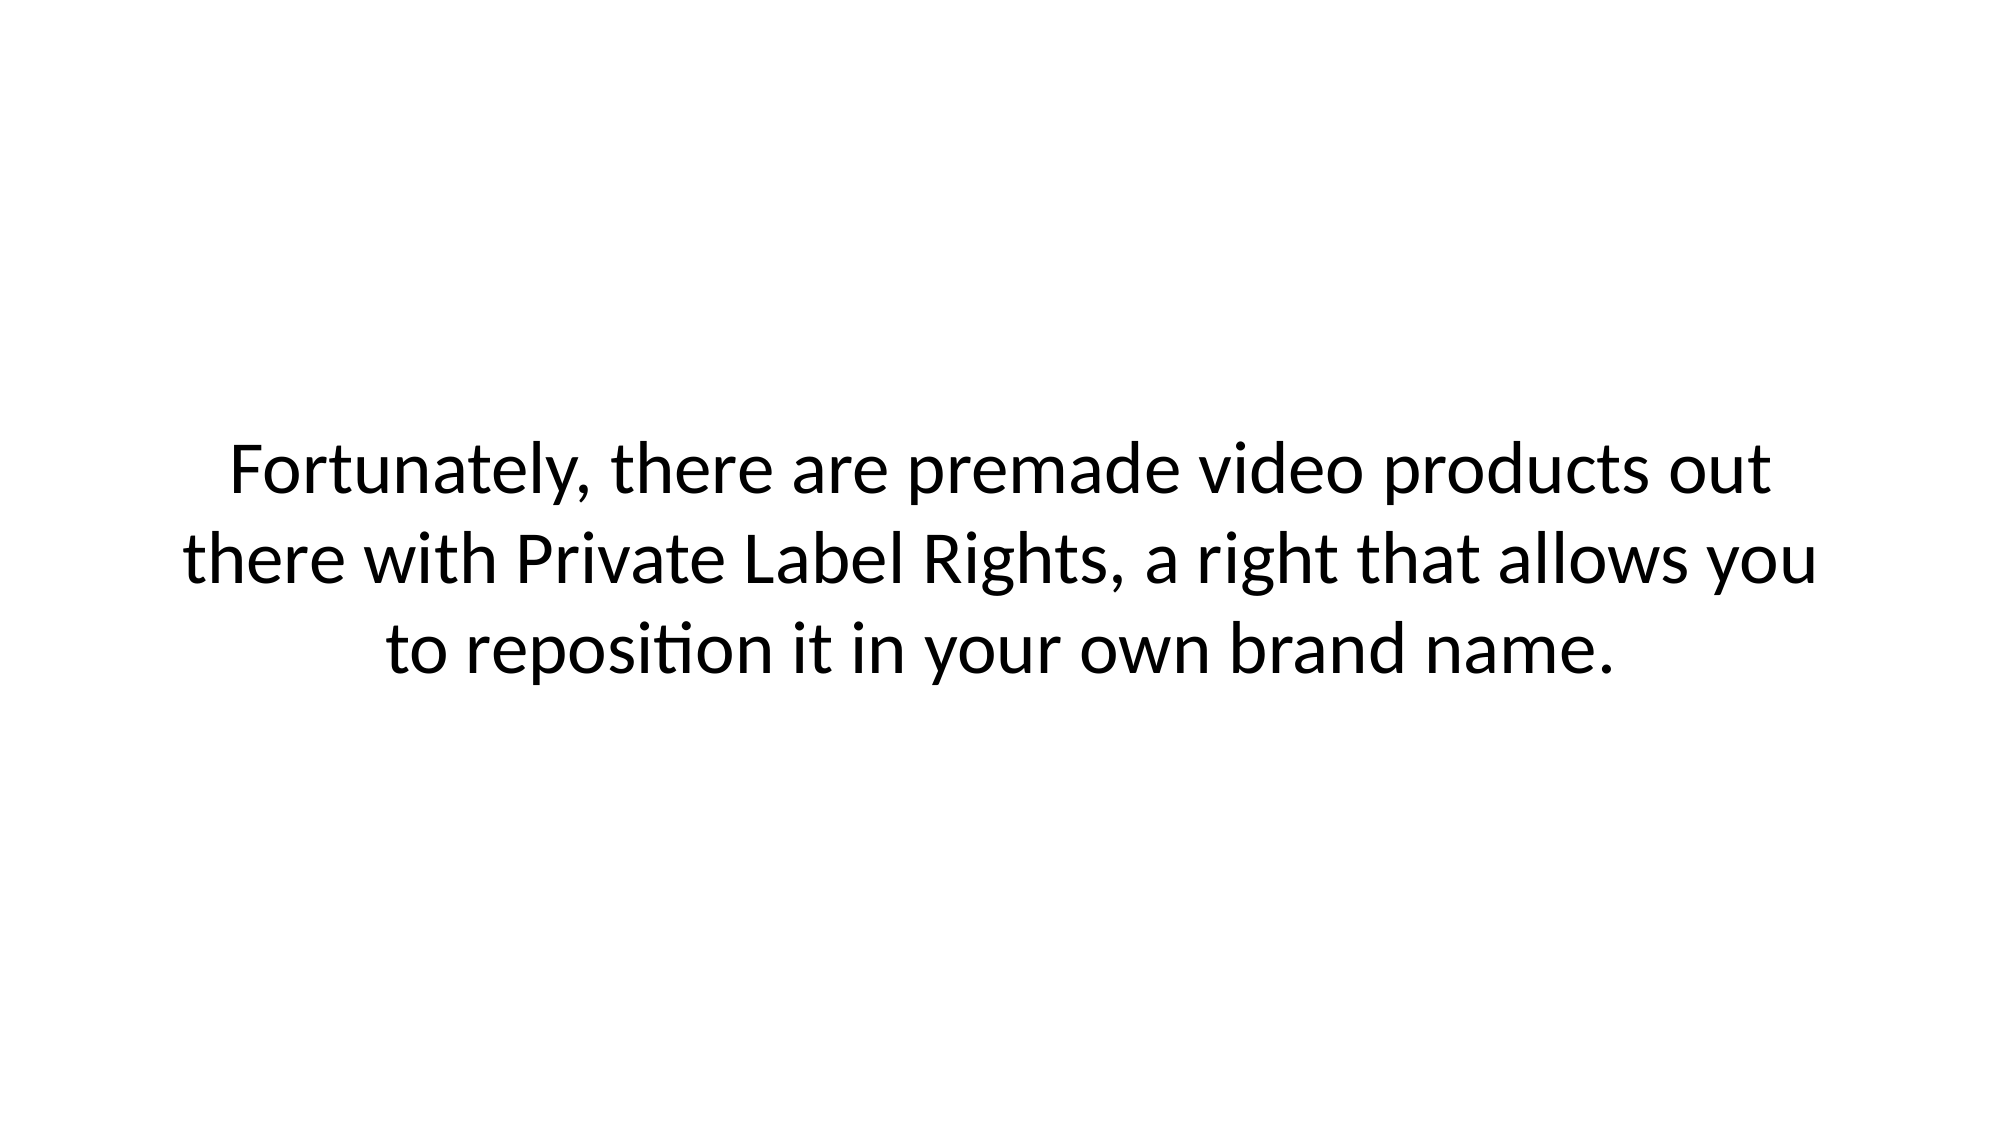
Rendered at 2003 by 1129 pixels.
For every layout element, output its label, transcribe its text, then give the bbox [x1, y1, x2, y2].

title Fortunately, there are premade video products out there with Private Label Rights, a right that allows you to reposition it in your own brand name. [150, 243, 1853, 863]
